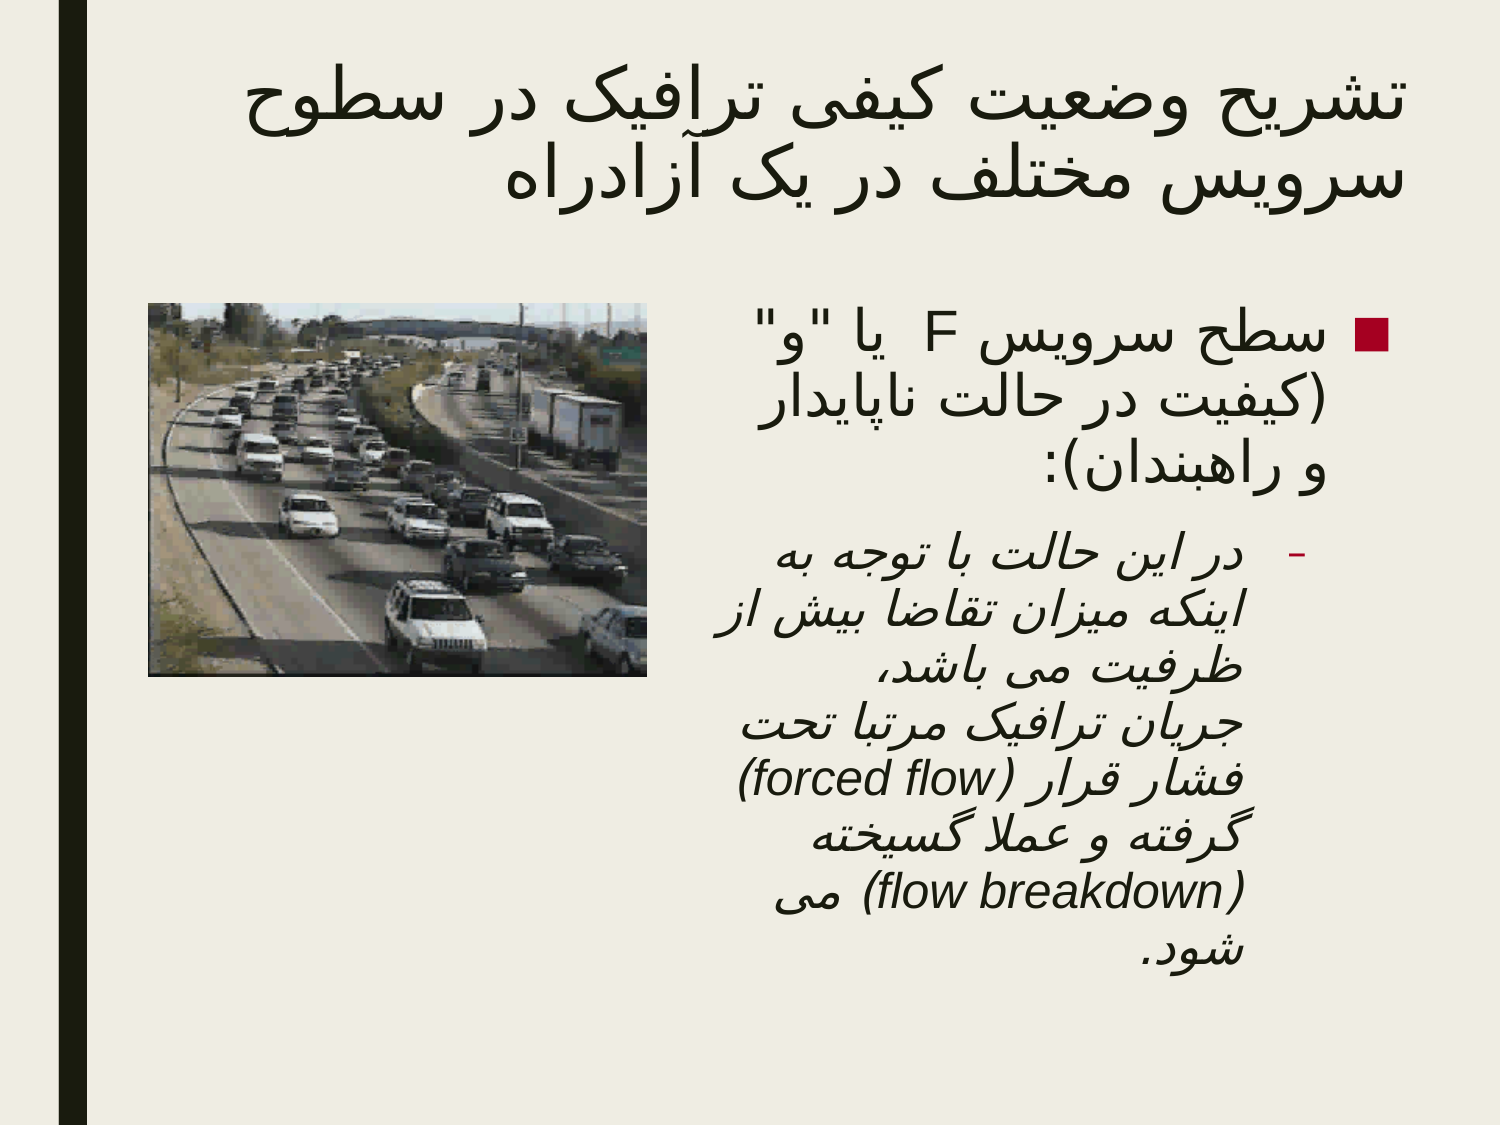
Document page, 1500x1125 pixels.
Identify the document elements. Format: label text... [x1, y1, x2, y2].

list سطح سرویس F یا "و" (کیفیت در حالت ناپایدار و راهبندان): در این حالت با توجه به اینکه میزان تقاضا بیش از ظرفیت می باشد، جریان ترافیک مرتبا تحت فشار قرار (forced flow) گرفته و عملا گسیخته (flow breakdown) می شود. [702, 290, 1409, 966]
title تشریح وضعیت کیفی ترافیک در سطوح سرویس مختلف در یک آزادراه [224, 49, 1425, 237]
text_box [147, 302, 648, 678]
